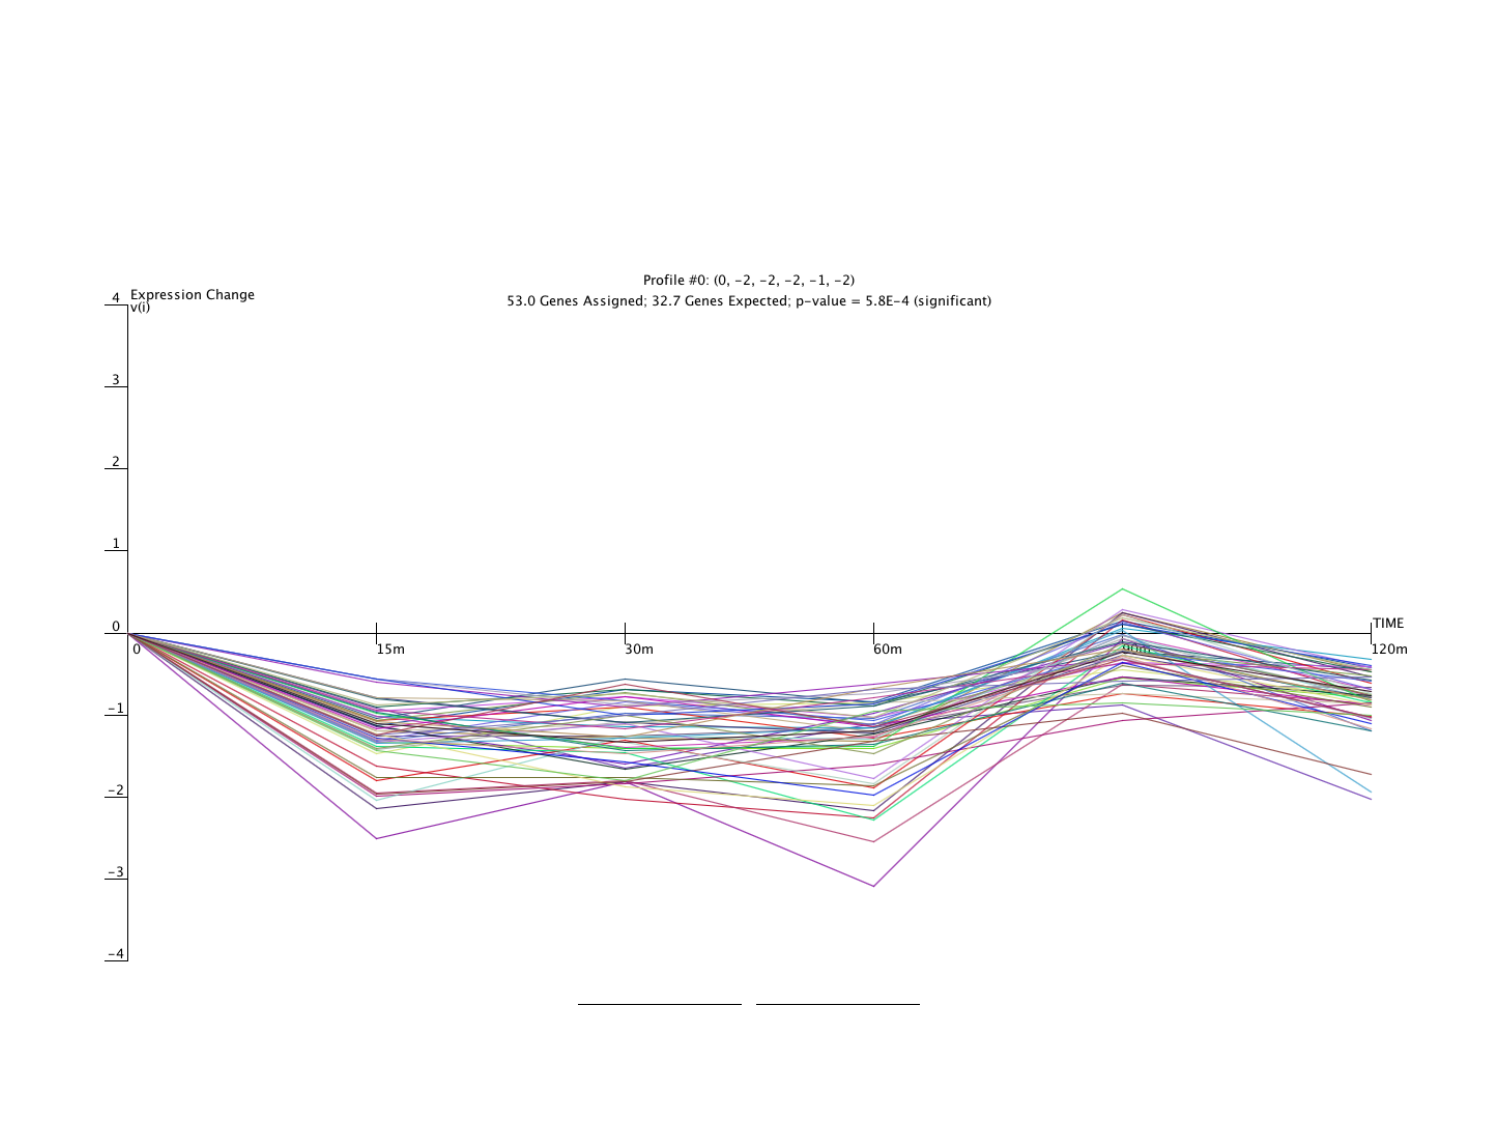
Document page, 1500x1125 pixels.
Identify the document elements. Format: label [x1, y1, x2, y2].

list [90, 262, 1410, 1006]
